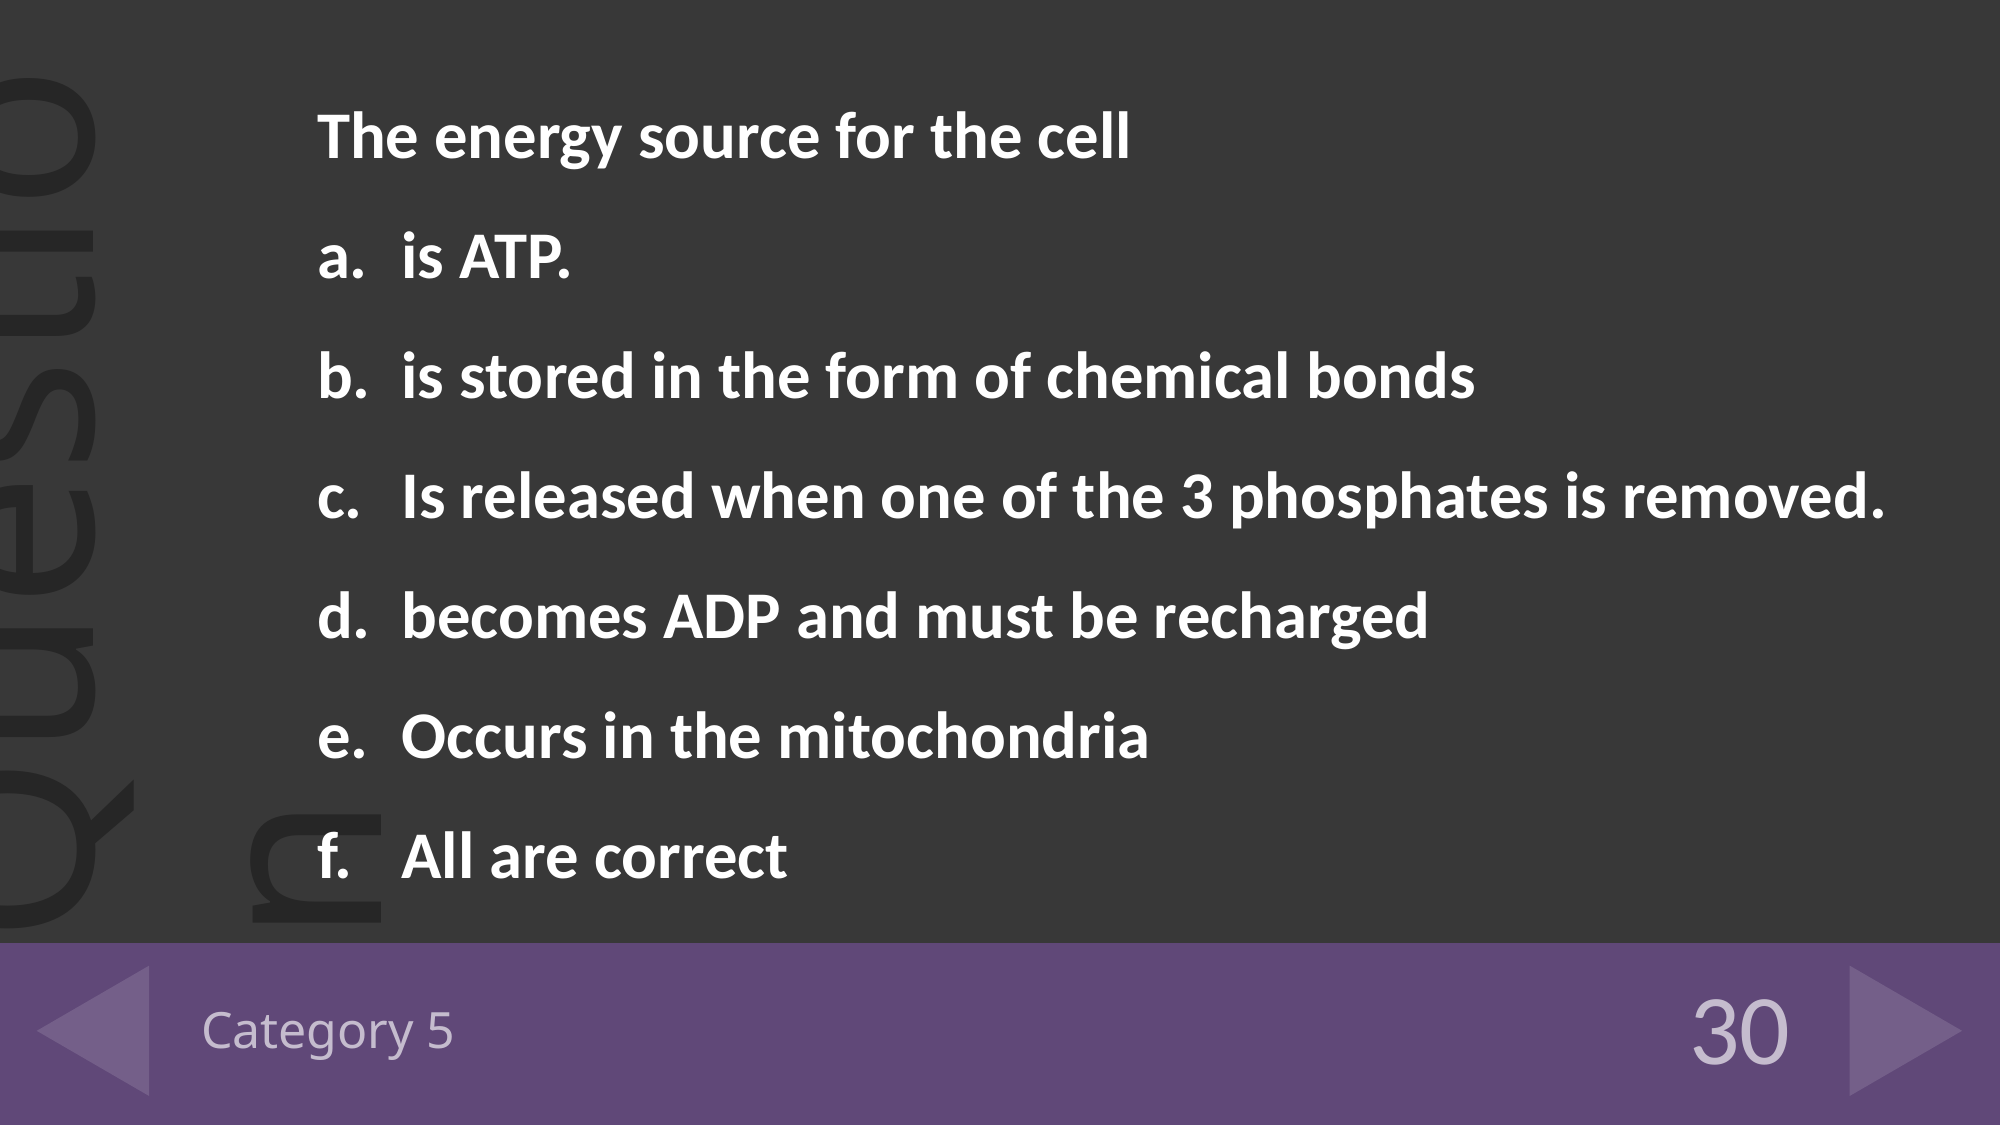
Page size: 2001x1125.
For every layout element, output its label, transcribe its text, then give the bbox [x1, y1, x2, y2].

list The energy source for the cell is ATP. is stored in the form of chemical bonds Is released when one of the 3 phosphates is removed. becomes ADP and must be recharged Occurs in the mitochondria All are correct [302, 307, 2000, 636]
list 30 [1494, 967, 1806, 1097]
title Category 5 [185, 967, 1494, 1097]
